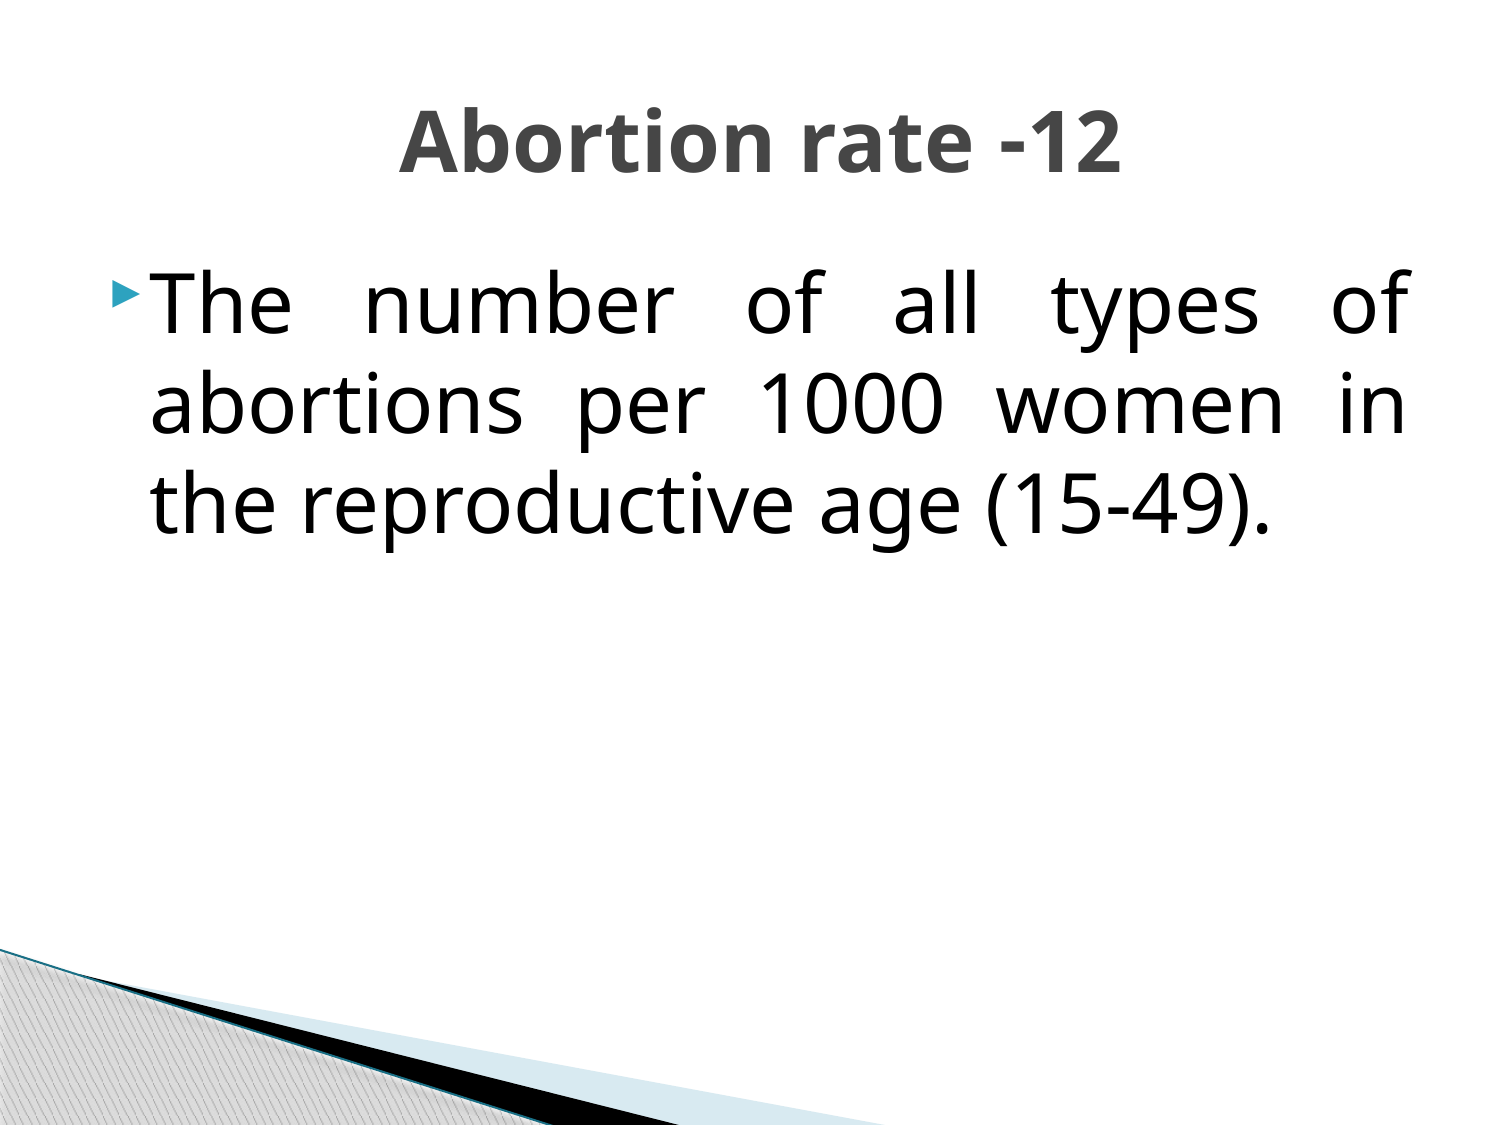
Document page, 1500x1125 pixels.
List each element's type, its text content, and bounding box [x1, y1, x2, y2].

list The number of all types of abortions per 1000 women in the reproductive age (15-49). [75, 243, 1425, 986]
title 12- Abortion rate [75, 45, 1425, 233]
